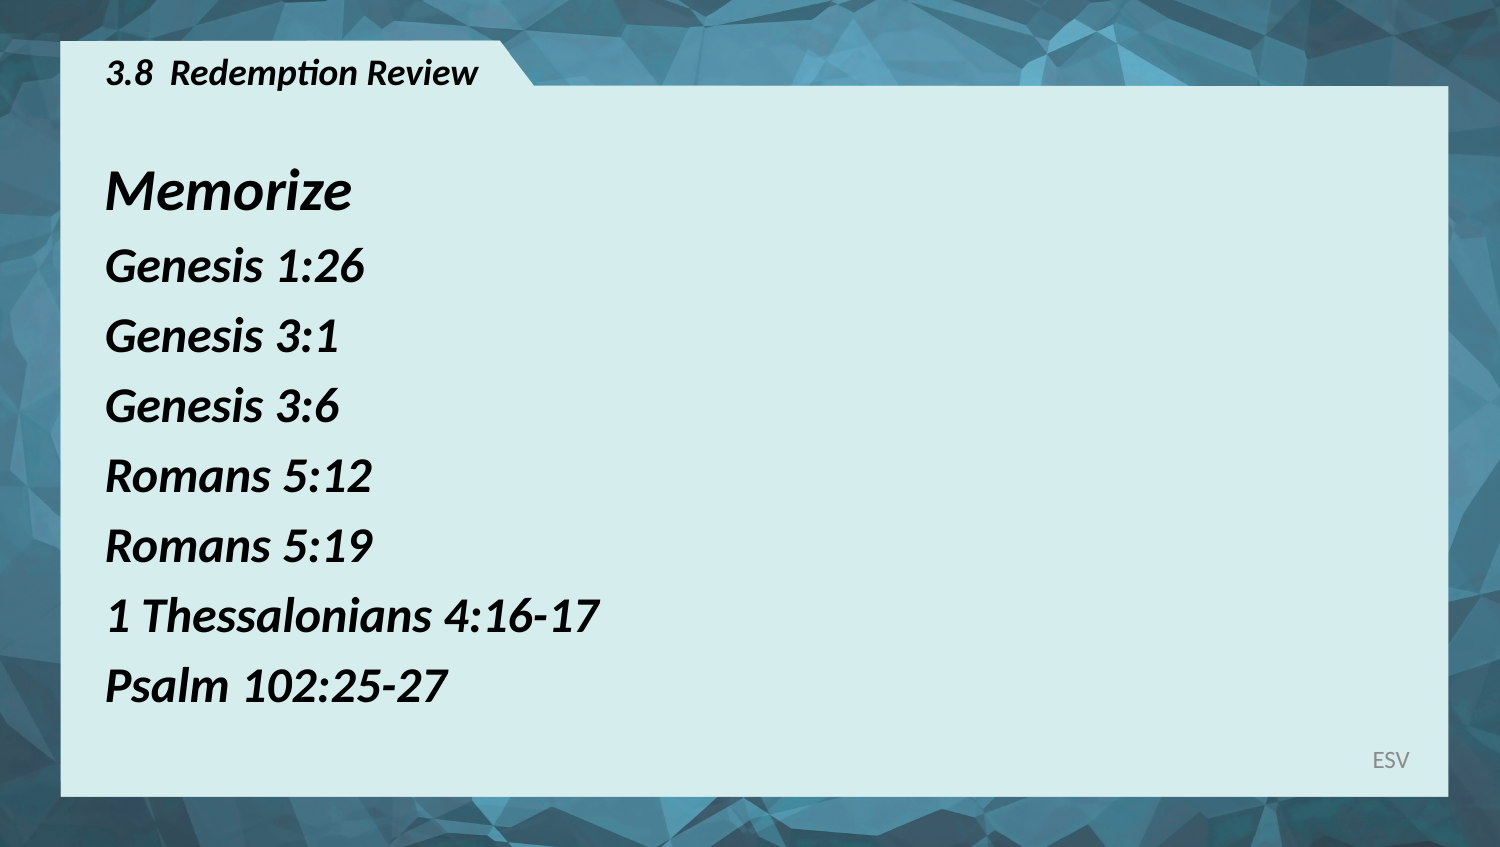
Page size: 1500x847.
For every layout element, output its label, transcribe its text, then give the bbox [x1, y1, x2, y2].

list Memorize Genesis 1:26 Genesis 3:1 Genesis 3:6 Romans 5:12 Romans 5:19 1 Thessalonians 4:16-17 Psalm 102:25-27 [89, 141, 1403, 722]
title 3.8 Redemption Review [89, 33, 1420, 108]
footer ESV [950, 736, 1425, 782]
picture [0, 0, 1500, 847]
